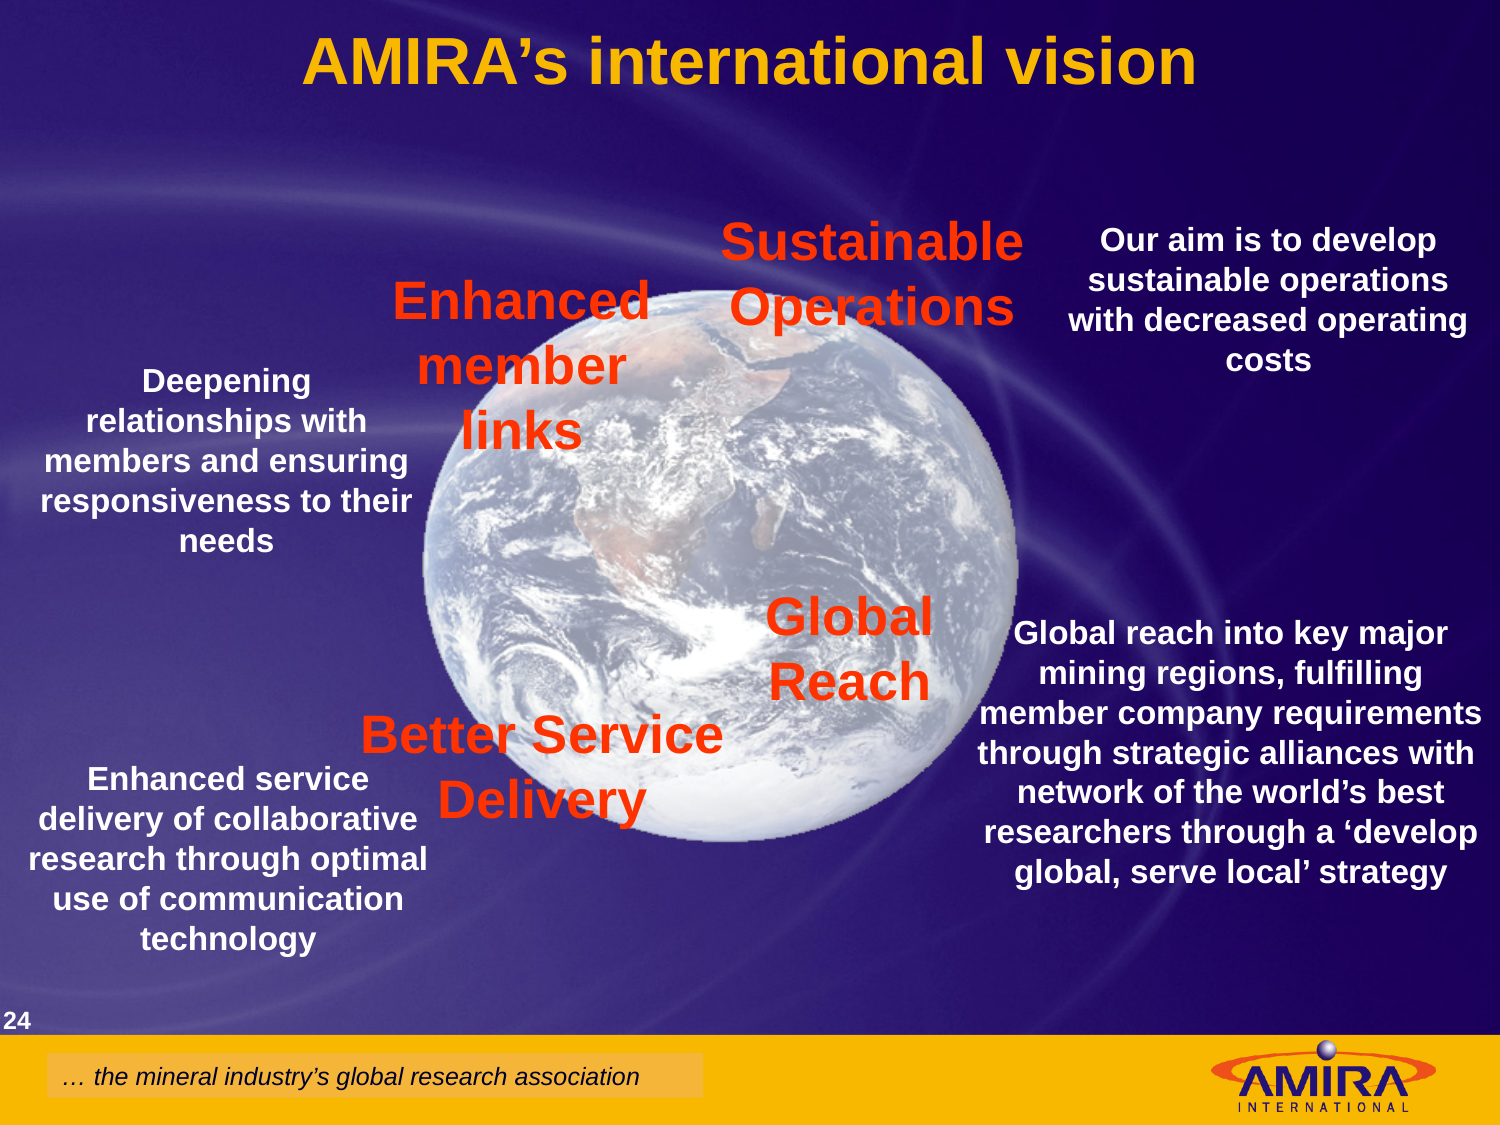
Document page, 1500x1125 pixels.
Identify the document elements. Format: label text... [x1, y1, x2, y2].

text_box AMIRA’s international vision [112, 10, 1388, 116]
text_box 24 [0, 997, 59, 1043]
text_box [11, 198, 1500, 968]
picture [1211, 1040, 1436, 1112]
picture [0, 0, 1500, 1034]
